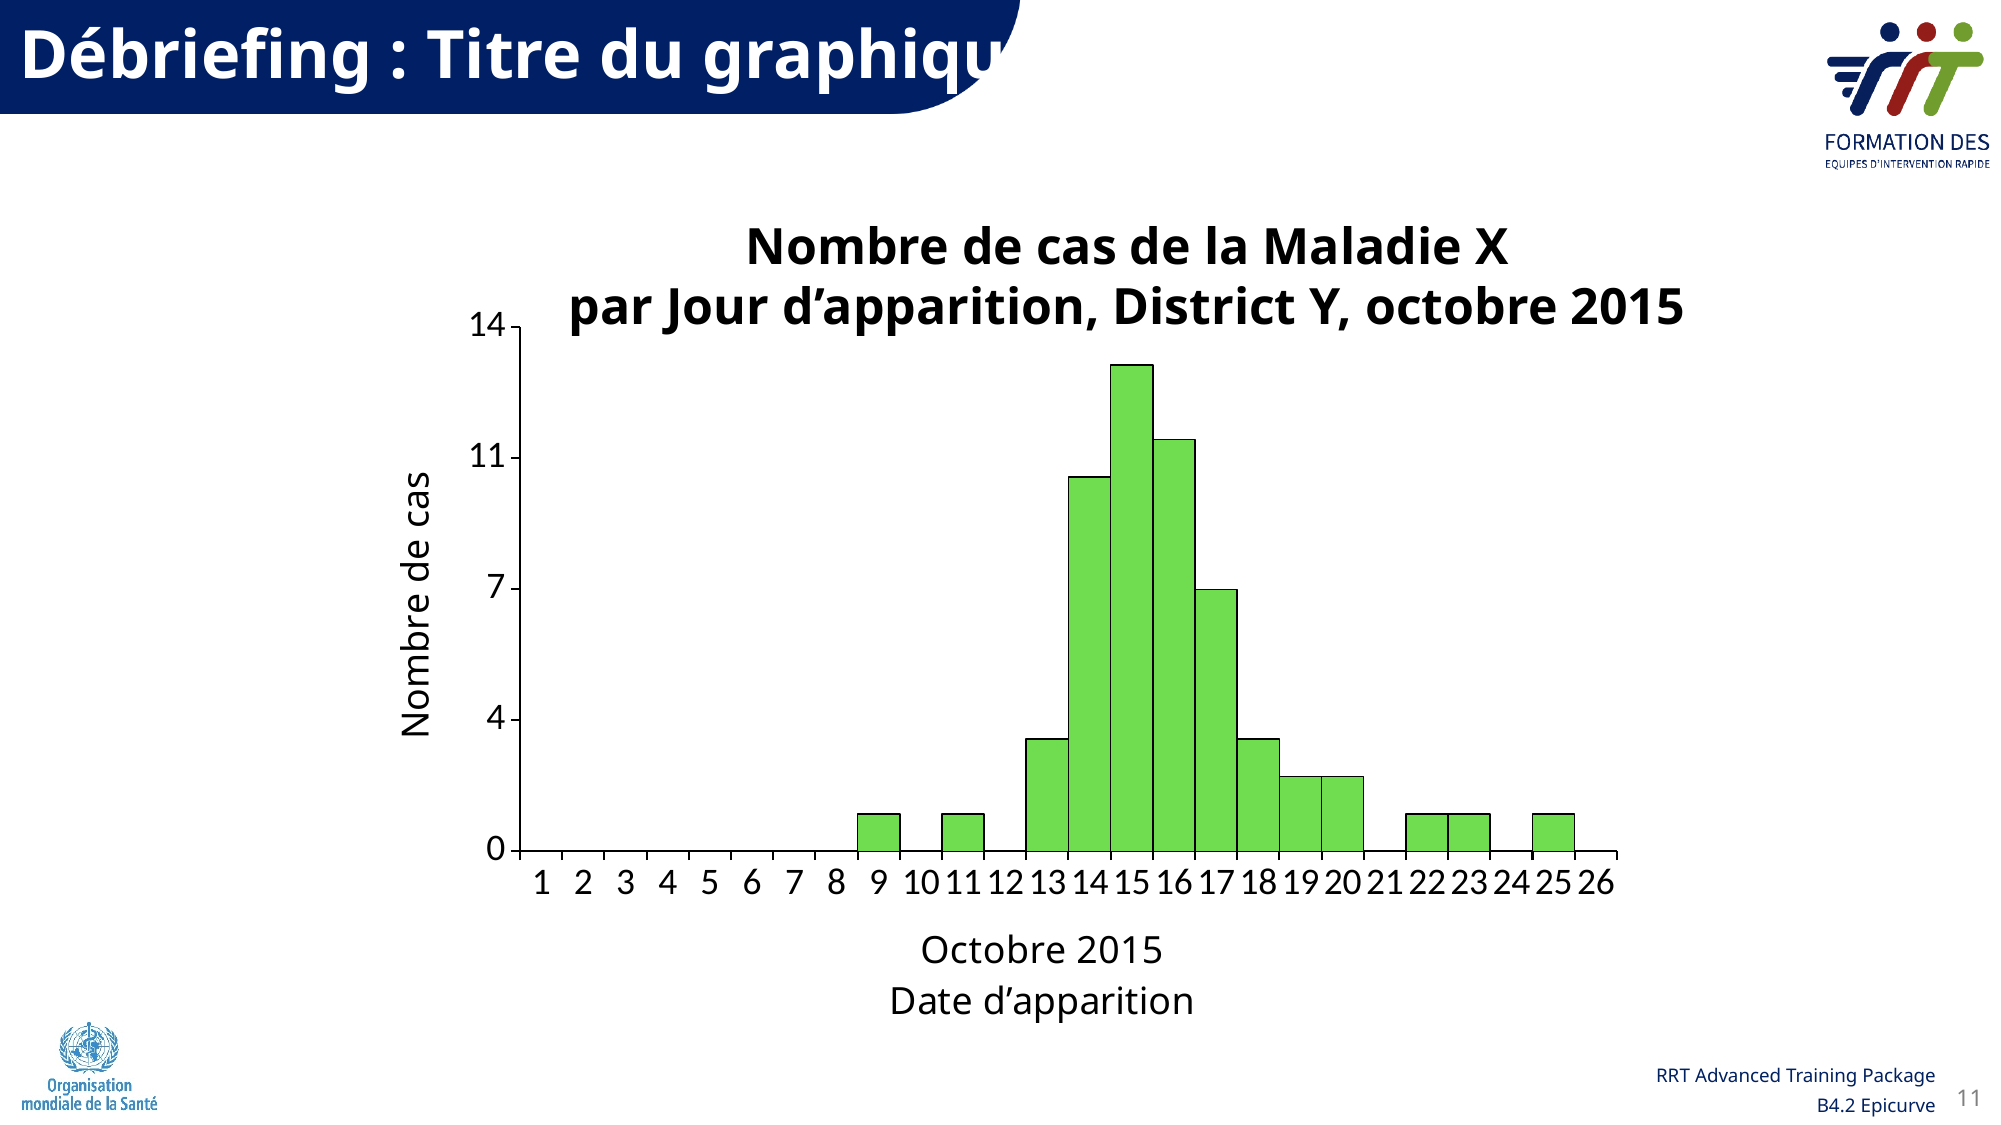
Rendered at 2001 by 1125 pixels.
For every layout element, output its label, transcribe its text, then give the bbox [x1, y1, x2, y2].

picture [20, 1020, 158, 1111]
picture [1825, 21, 1990, 170]
text_box Débriefing : Titre du graphique [12, 6, 1813, 108]
text_box Nombre de cas de la Maladie X par Jour d’apparition, District Y, octobre 2015 [488, 207, 1766, 343]
picture [0, 0, 1021, 114]
chart [376, 287, 1624, 1038]
